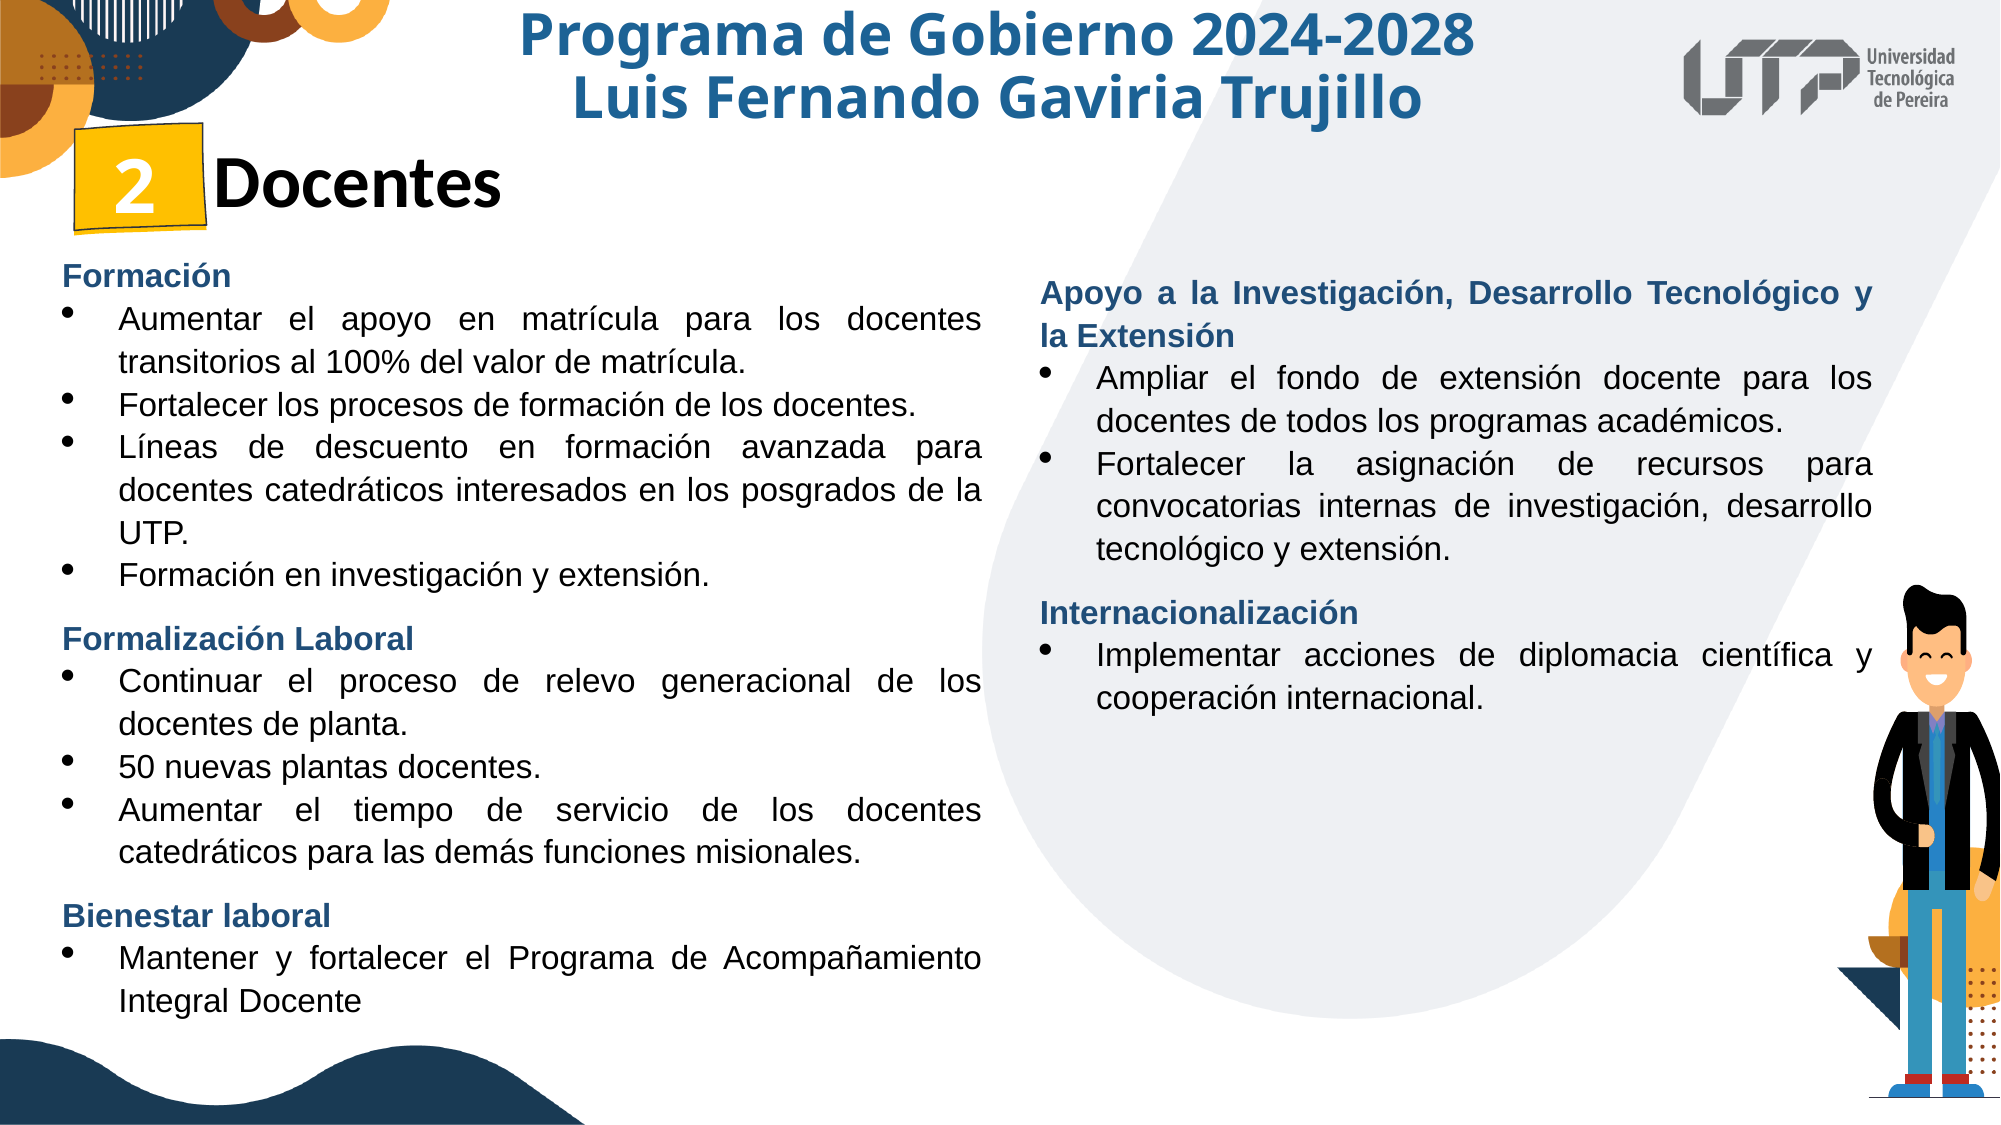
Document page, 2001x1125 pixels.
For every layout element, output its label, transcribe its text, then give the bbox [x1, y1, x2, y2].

picture [0, 0, 2001, 1125]
text_box [74, 226, 207, 236]
text_box [74, 125, 199, 231]
title Programa de Gobierno 2024-2028 Luis Fernando Gaviria Trujillo [134, 9, 1860, 128]
text_box 2 [89, 148, 180, 219]
text_box Formación Aumentar el apoyo en matrícula para los docentes transitorios al 100% del valor de matrícula. Fortalecer los procesos de formación de los docentes. Líneas de descuento en formación avanzada para docentes catedráticos interesados en los posgrados de la UTP. Formación en investigación y extensión. Formalización Laboral Continuar el proceso de relevo generacional de los docentes de planta. 50 nuevas plantas docentes. Aumentar el tiempo de servicio de los docentes catedráticos para las demás funciones misionales. Bienestar laboral Mantener y fortalecer el Programa de Acompañamiento Integral Docente [47, 244, 998, 1091]
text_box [1868, 584, 2000, 1098]
text_box Apoyo a la Investigación, Desarrollo Tecnológico y la Extensión Ampliar el fondo de extensión docente para los docentes de todos los programas académicos. Fortalecer la asignación de recursos para convocatorias internas de investigación, desarrollo tecnológico y extensión. Internacionalización Implementar acciones de diplomacia científica y cooperación internacional. [1025, 216, 1889, 724]
text_box Docentes [199, 128, 1200, 230]
